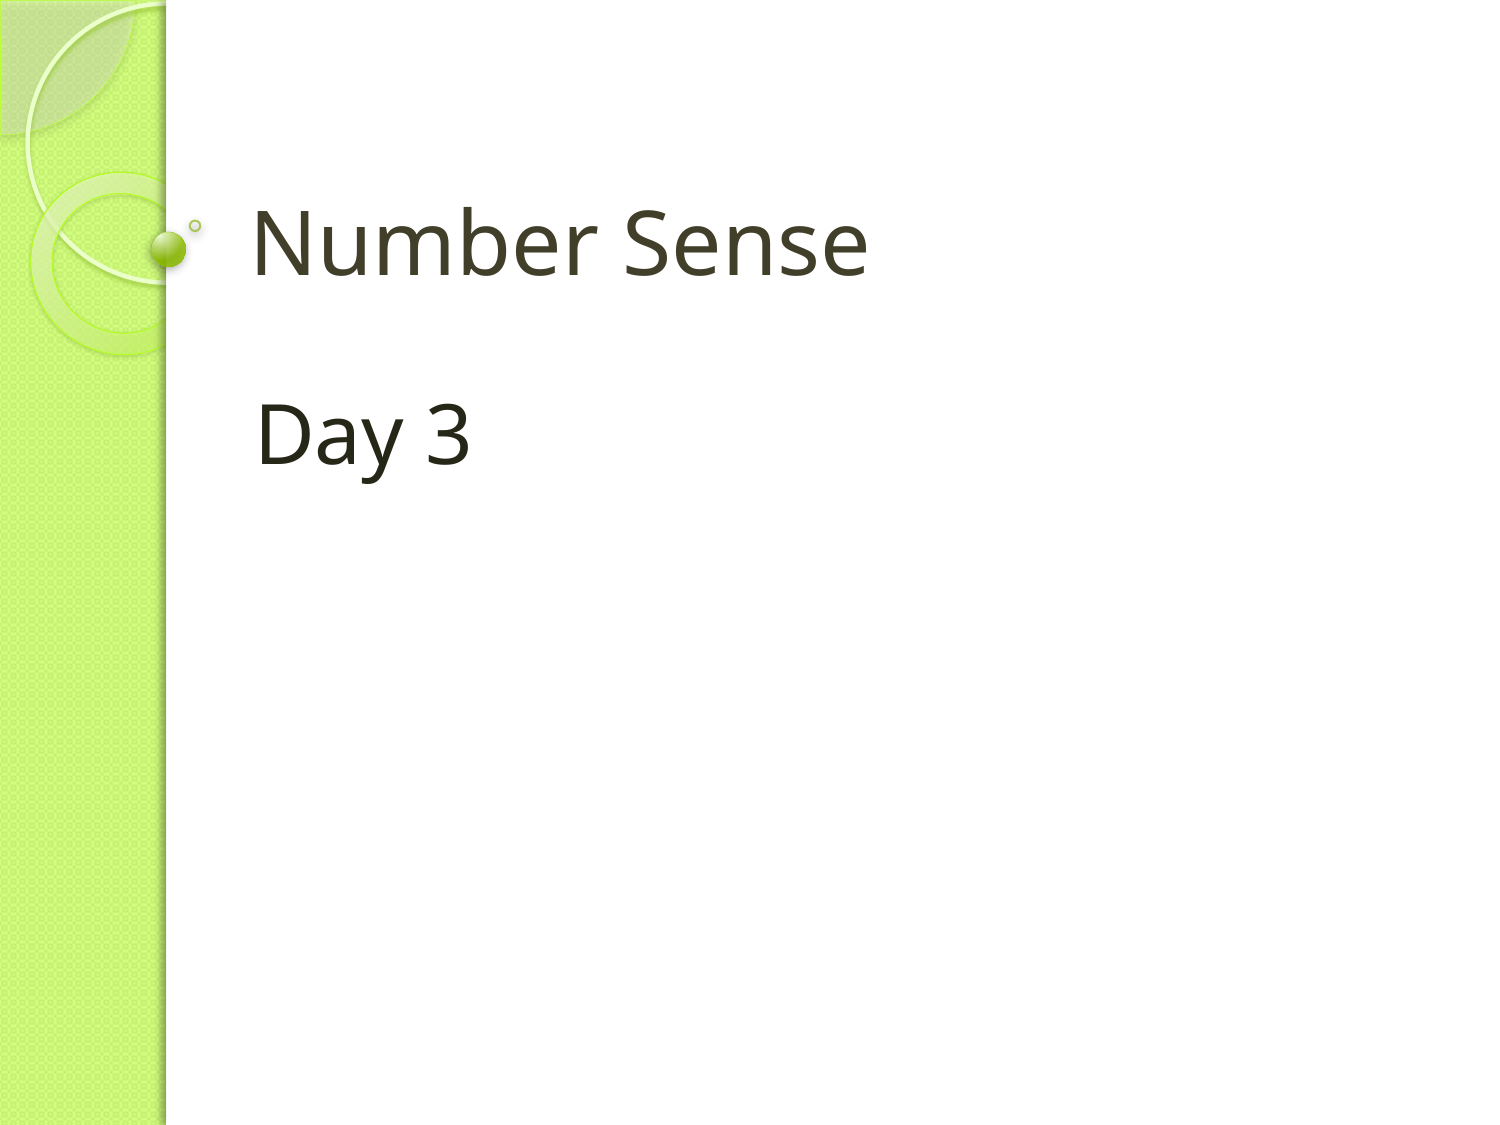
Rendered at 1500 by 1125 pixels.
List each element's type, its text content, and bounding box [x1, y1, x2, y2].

title Number Sense [234, 59, 1450, 301]
subtitle Day 3 [234, 303, 1450, 591]
